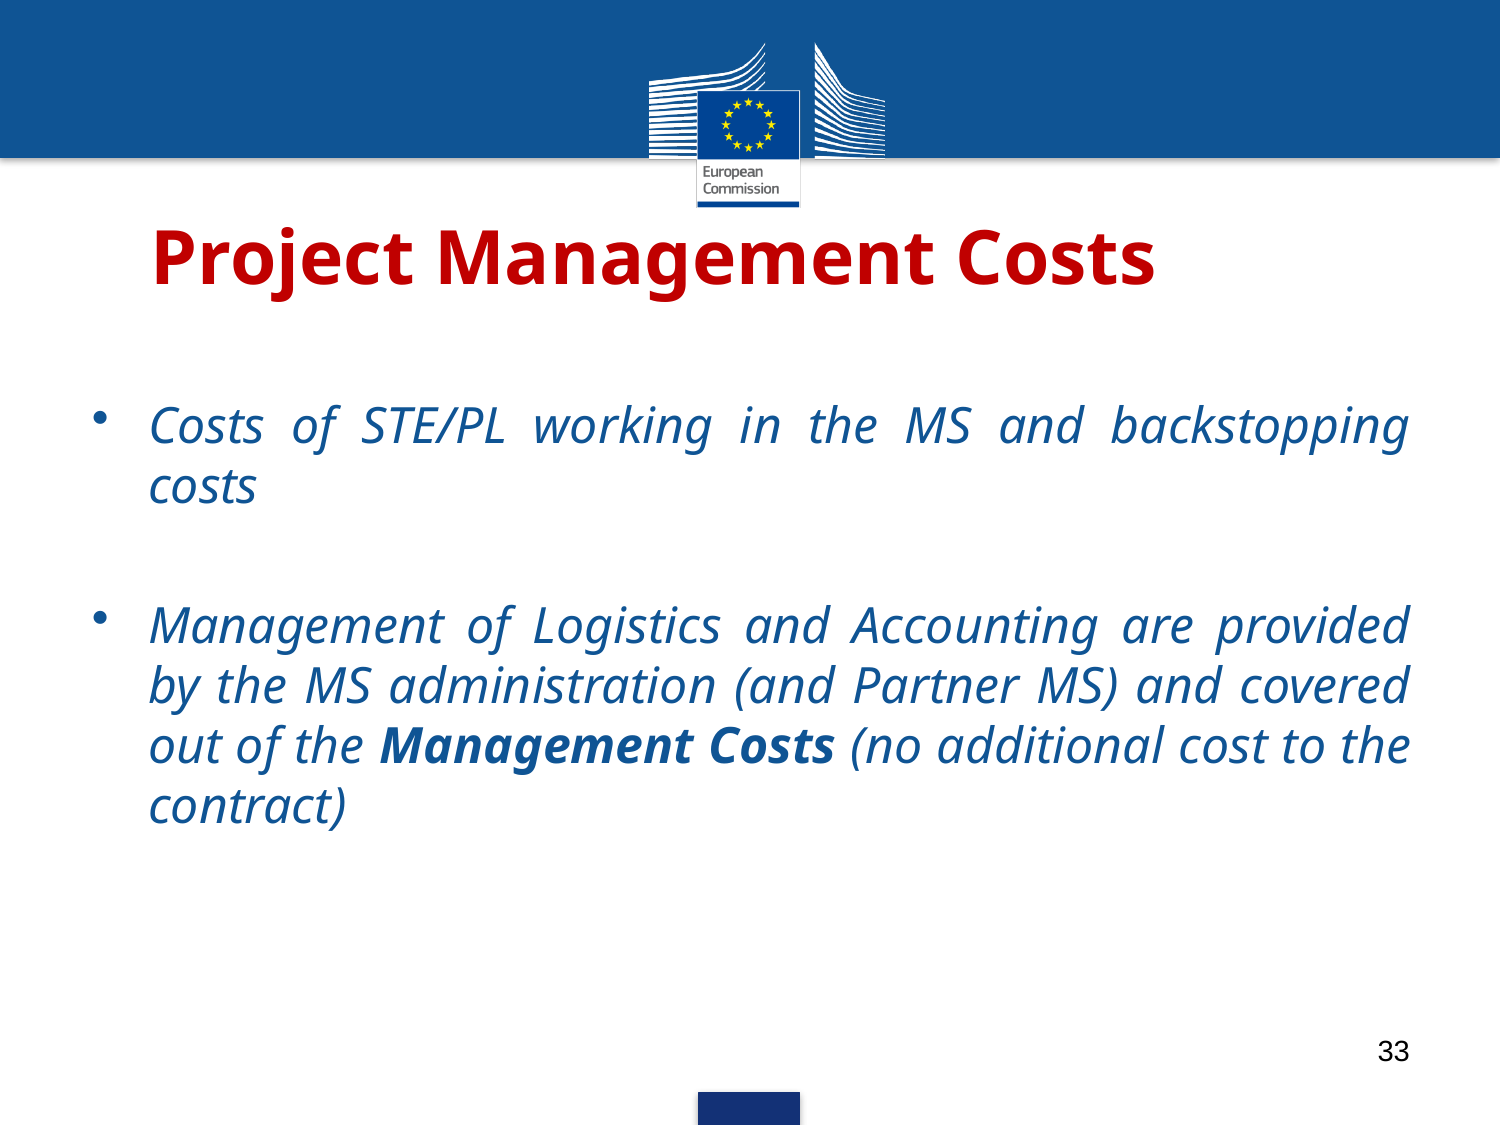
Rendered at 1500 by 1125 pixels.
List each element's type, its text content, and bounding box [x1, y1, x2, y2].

list Costs of STE/PL working in the MS and backstopping costs Management of Logistics and Accounting are provided by the MS administration (and Partner MS) and covered out of the Management Costs (no additional cost to the contract) [76, 326, 1427, 1106]
picture [649, 42, 885, 184]
title Project Management Costs [76, 184, 1427, 324]
slide_number 33 [1074, 1024, 1425, 1103]
